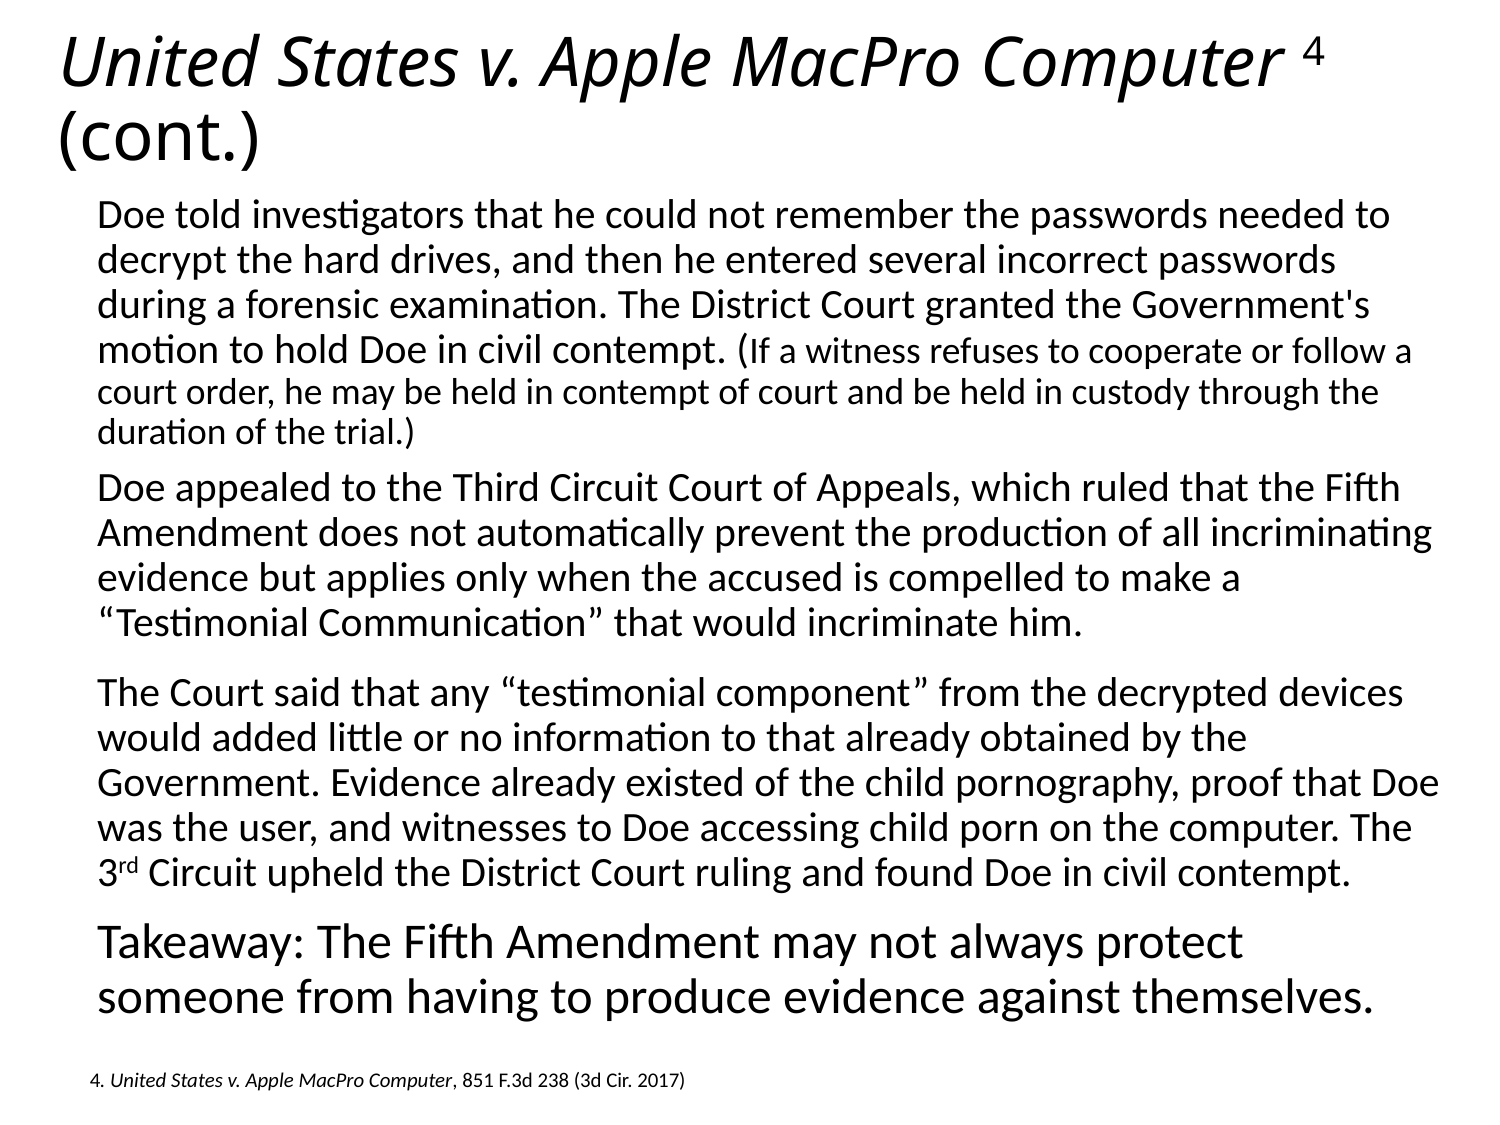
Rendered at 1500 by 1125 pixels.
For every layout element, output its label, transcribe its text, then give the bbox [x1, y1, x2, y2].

title United States v. Apple MacPro Computer 4 (cont.) [43, 0, 1475, 206]
text_box 4. United States v. Apple MacPro Computer, 851 F.3d 238 (3d Cir. 2017) [0, 1059, 1312, 1100]
list Doe told investigators that he could not remember the passwords needed to decrypt the hard drives, and then he entered several incorrect passwords during a forensic examination. The District Court granted the Government's motion to hold Doe in civil contempt. (If a witness refuses to cooperate or follow a court order, he may be held in contempt of court and be held in custody through the duration of the trial.) Doe appealed to the Third Circuit Court of Appeals, which ruled that the Fifth Amendment does not automatically prevent the production of all incriminating evidence but applies only when the accused is compelled to make a “Testimonial Communication” that would incriminate him. The Court said that any “testimonial component” from the decrypted devices would added little or no information to that already obtained by the Government. Evidence already existed of the child pornography, proof that Doe was the user, and witnesses to Doe accessing child porn on the computer. The 3rd Circuit upheld the District Court ruling and found Doe in civil contempt. Takeaway: The Fifth Amendment may not always protect someone from having to produce evidence against themselves. [25, 184, 1457, 920]
